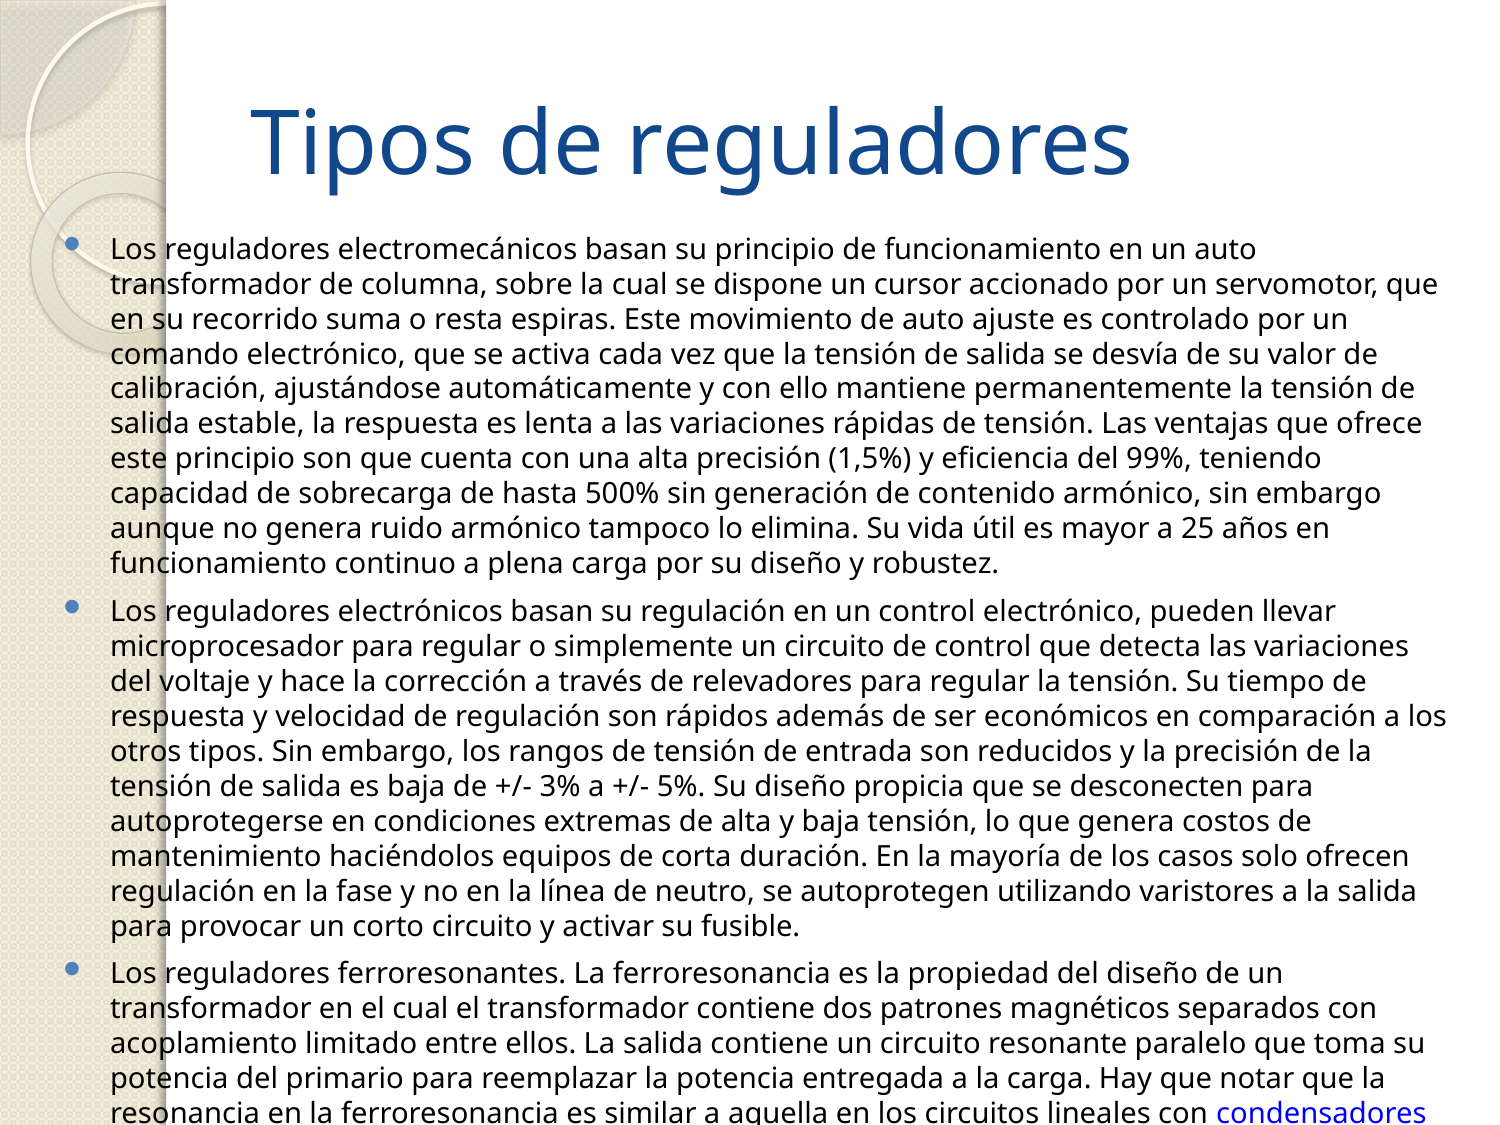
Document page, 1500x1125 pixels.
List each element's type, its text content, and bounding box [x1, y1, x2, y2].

title Tipos de reguladores [235, 45, 1466, 222]
list Los reguladores electromecánicos basan su principio de funcionamiento en un auto transformador de columna, sobre la cual se dispone un cursor accionado por un servomotor, que en su recorrido suma o resta espiras. Este movimiento de auto ajuste es controlado por un comando electrónico, que se activa cada vez que la tensión de salida se desvía de su valor de calibración, ajustándose automáticamente y con ello mantiene permanentemente la tensión de salida estable, la respuesta es lenta a las variaciones rápidas de tensión. Las ventajas que ofrece este principio son que cuenta con una alta precisión (1,5%) y eficiencia del 99%, teniendo capacidad de sobrecarga de hasta 500% sin generación de contenido armónico, sin embargo aunque no genera ruido armónico tampoco lo elimina. Su vida útil es mayor a 25 años en funcionamiento continuo a plena carga por su diseño y robustez. Los reguladores electrónicos basan su regulación en un control electrónico, pueden llevar microprocesador para regular o simplemente un circuito de control que detecta las variaciones del voltaje y hace la corrección a través de relevadores para regular la tensión. Su tiempo de respuesta y velocidad de regulación son rápidos además de ser económicos en comparación a los otros tipos. Sin embargo, los rangos de tensión de entrada son reducidos y la precisión de la tensión de salida es baja de +/- 3% a +/- 5%. Su diseño propicia que se desconecten para autoprotegerse en condiciones extremas de alta y baja tensión, lo que genera costos de mantenimiento haciéndolos equipos de corta duración. En la mayoría de los casos solo ofrecen regulación en la fase y no en la línea de neutro, se autoprotegen utilizando varistores a la salida para provocar un corto circuito y activar su fusible. Los reguladores ferroresonantes. La ferroresonancia es la propiedad del diseño de un transformador en el cual el transformador contiene dos patrones magnéticos separados con acoplamiento limitado entre ellos. La salida contiene un circuito resonante paralelo que toma su potencia del primario para reemplazar la potencia entregada a la carga. Hay que notar que la resonancia en la ferroresonancia es similar a aquella en los circuitos lineales con condensadores o inductores en serie o paralelo, en donde la impedancia tiene un pico a una frecuencia en particular. En un circuito no lineal, como el que se usa en los transformadores ferroresonantes, la resonancia se usa para reducir los cambios en el voltaje de alimentación para suministrar un voltaje más constante a la carga. [35, 222, 1466, 1125]
